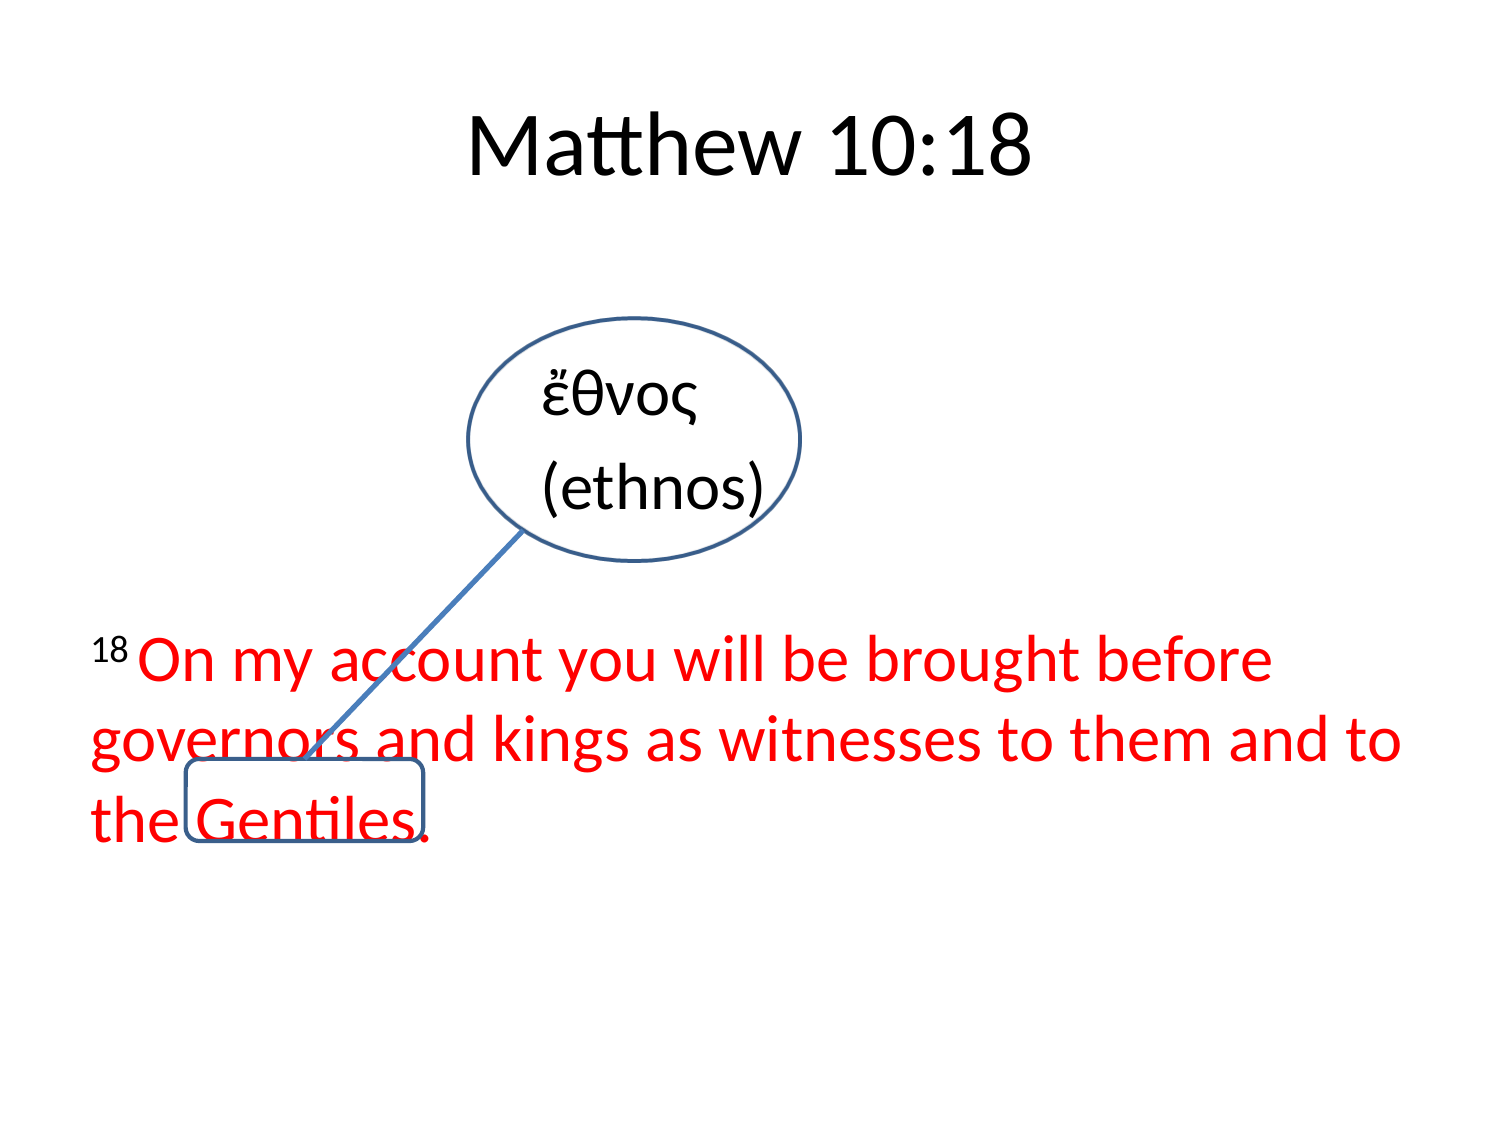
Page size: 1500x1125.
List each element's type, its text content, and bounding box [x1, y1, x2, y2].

picture [465, 315, 802, 563]
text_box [304, 530, 524, 760]
title Matthew 10:18 [75, 45, 1425, 233]
list ἔθνος (ethnos) 18 On my account you will be brought before governors and kings as witnesses to them and to the Gentiles. [75, 262, 1425, 1005]
text_box [183, 756, 426, 844]
